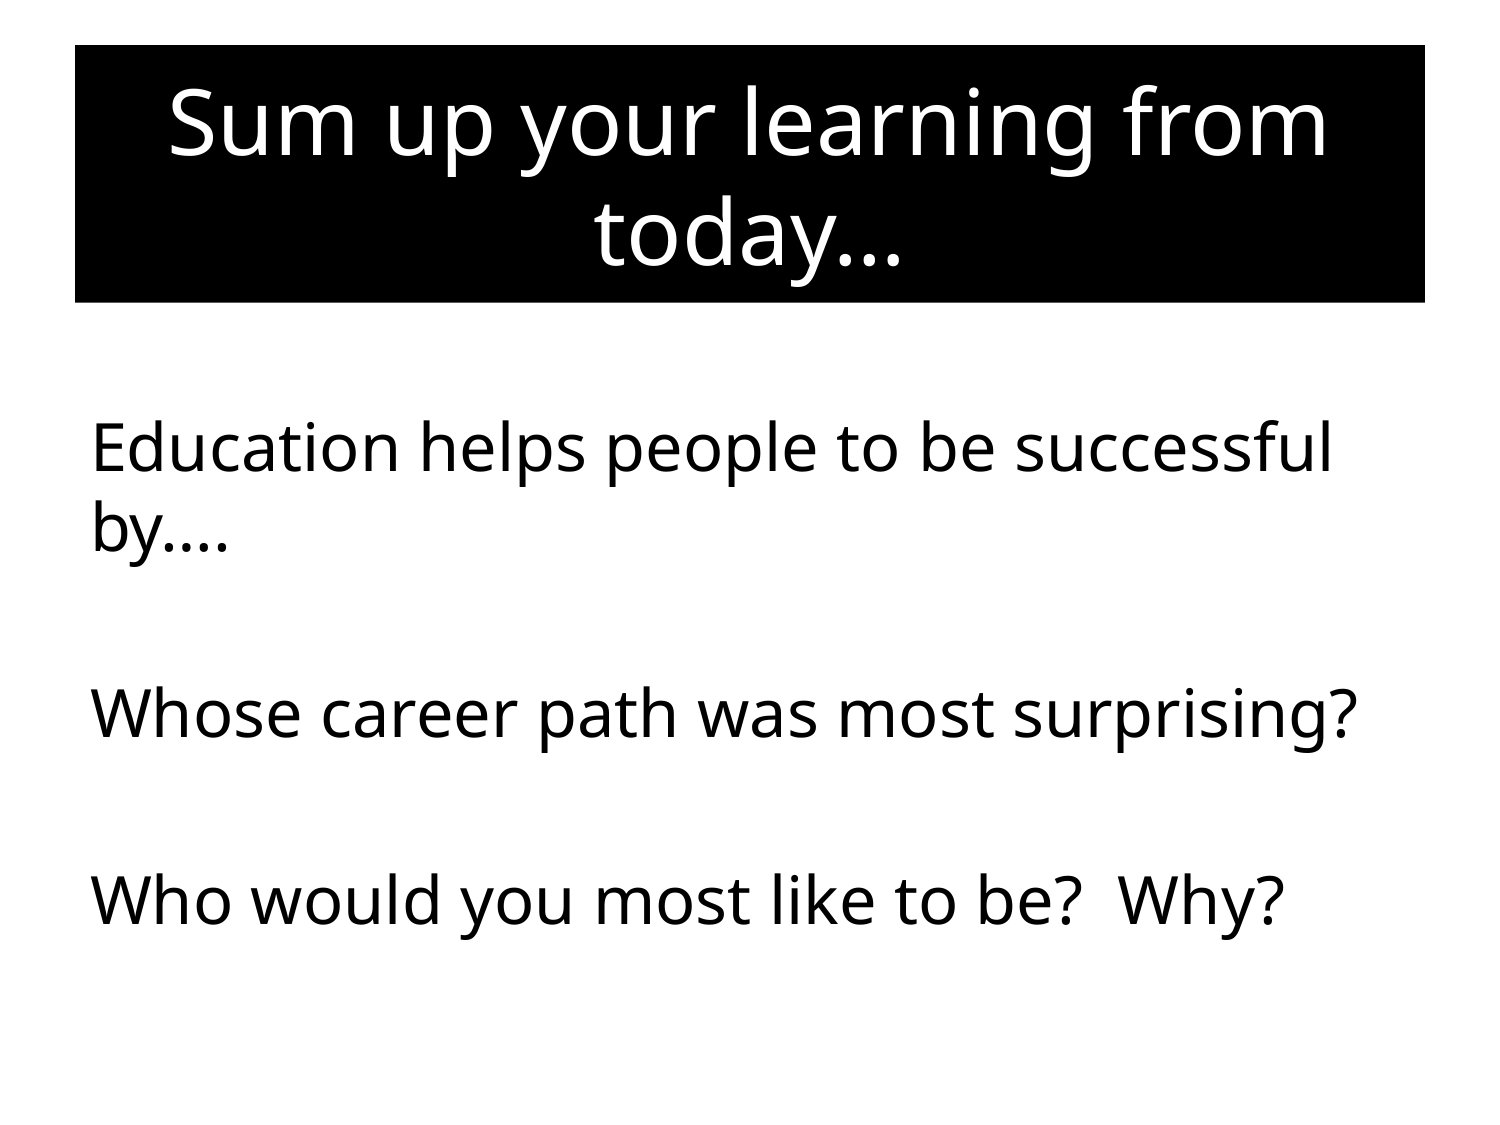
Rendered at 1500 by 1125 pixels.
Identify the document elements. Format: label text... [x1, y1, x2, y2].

list Education helps people to be successful by…. Whose career path was most surprising? Who would you most like to be? Why? [75, 397, 1425, 1005]
title Sum up your learning from today… [75, 45, 1425, 303]
